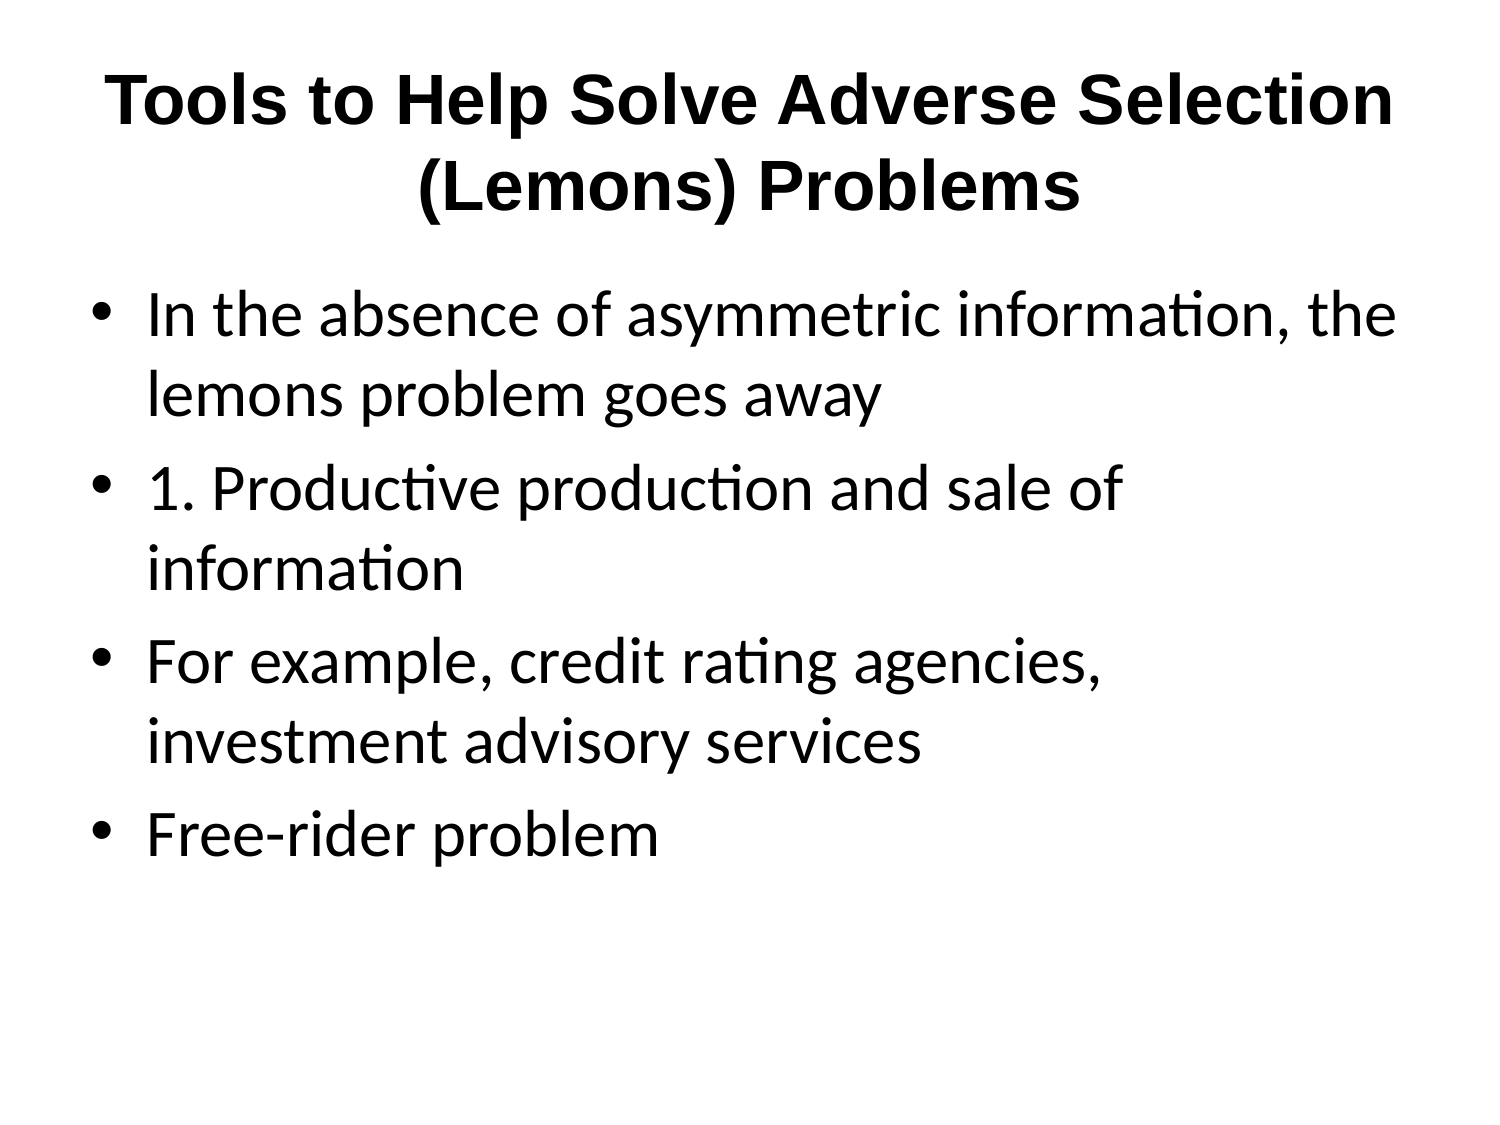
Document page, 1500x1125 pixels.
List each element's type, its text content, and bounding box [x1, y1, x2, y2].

title Tools to Help Solve Adverse Selection (Lemons) Problems [75, 45, 1425, 233]
list In the absence of asymmetric information, the lemons problem goes away 1. Productive production and sale of information For example, credit rating agencies, investment advisory services Free-rider problem [75, 262, 1425, 1005]
